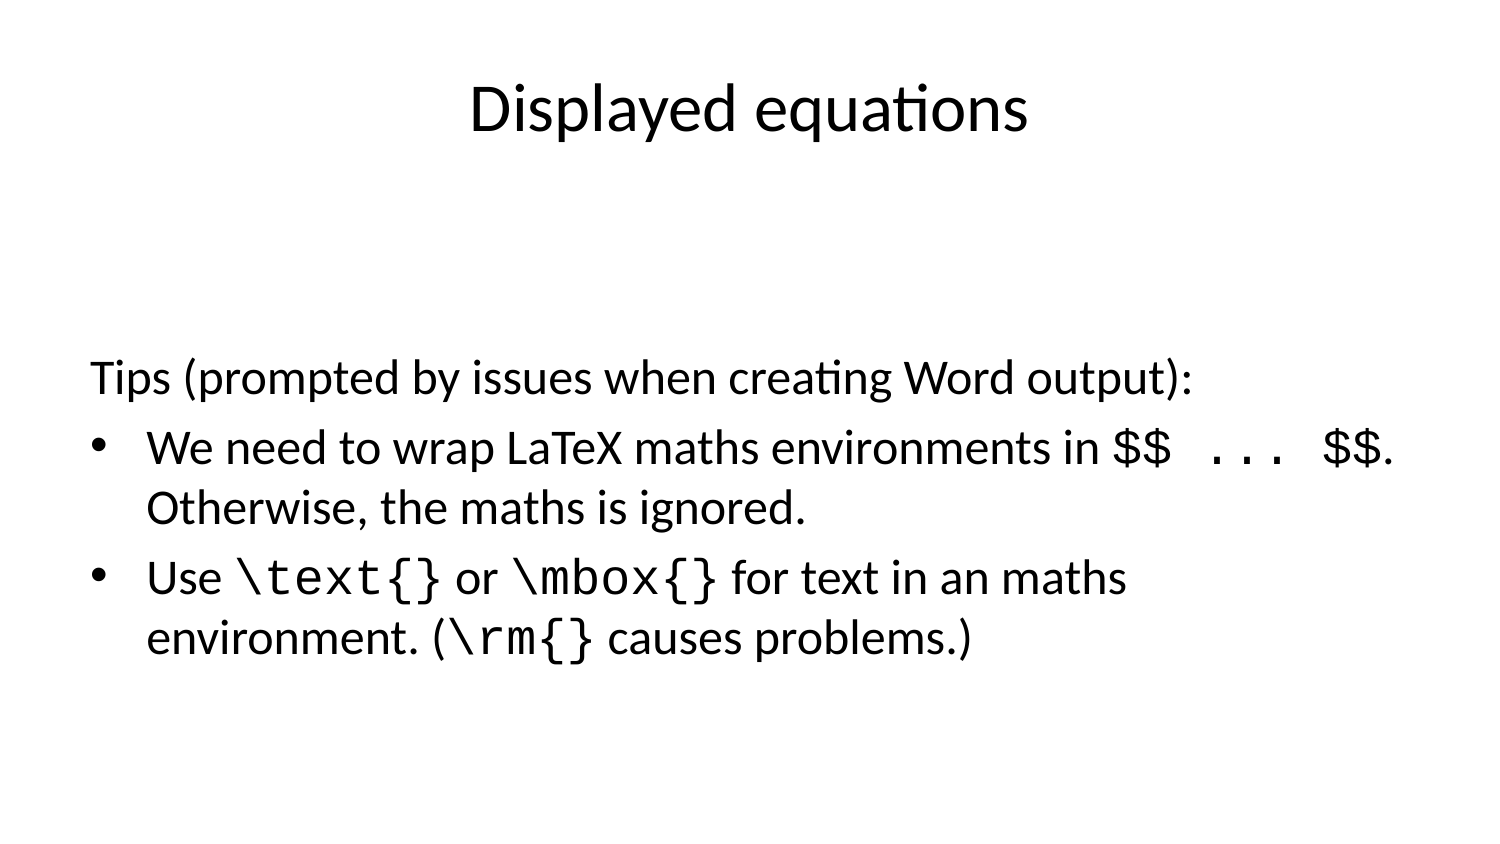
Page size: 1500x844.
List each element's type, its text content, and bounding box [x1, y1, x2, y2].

title Displayed equations [75, 33, 1425, 175]
